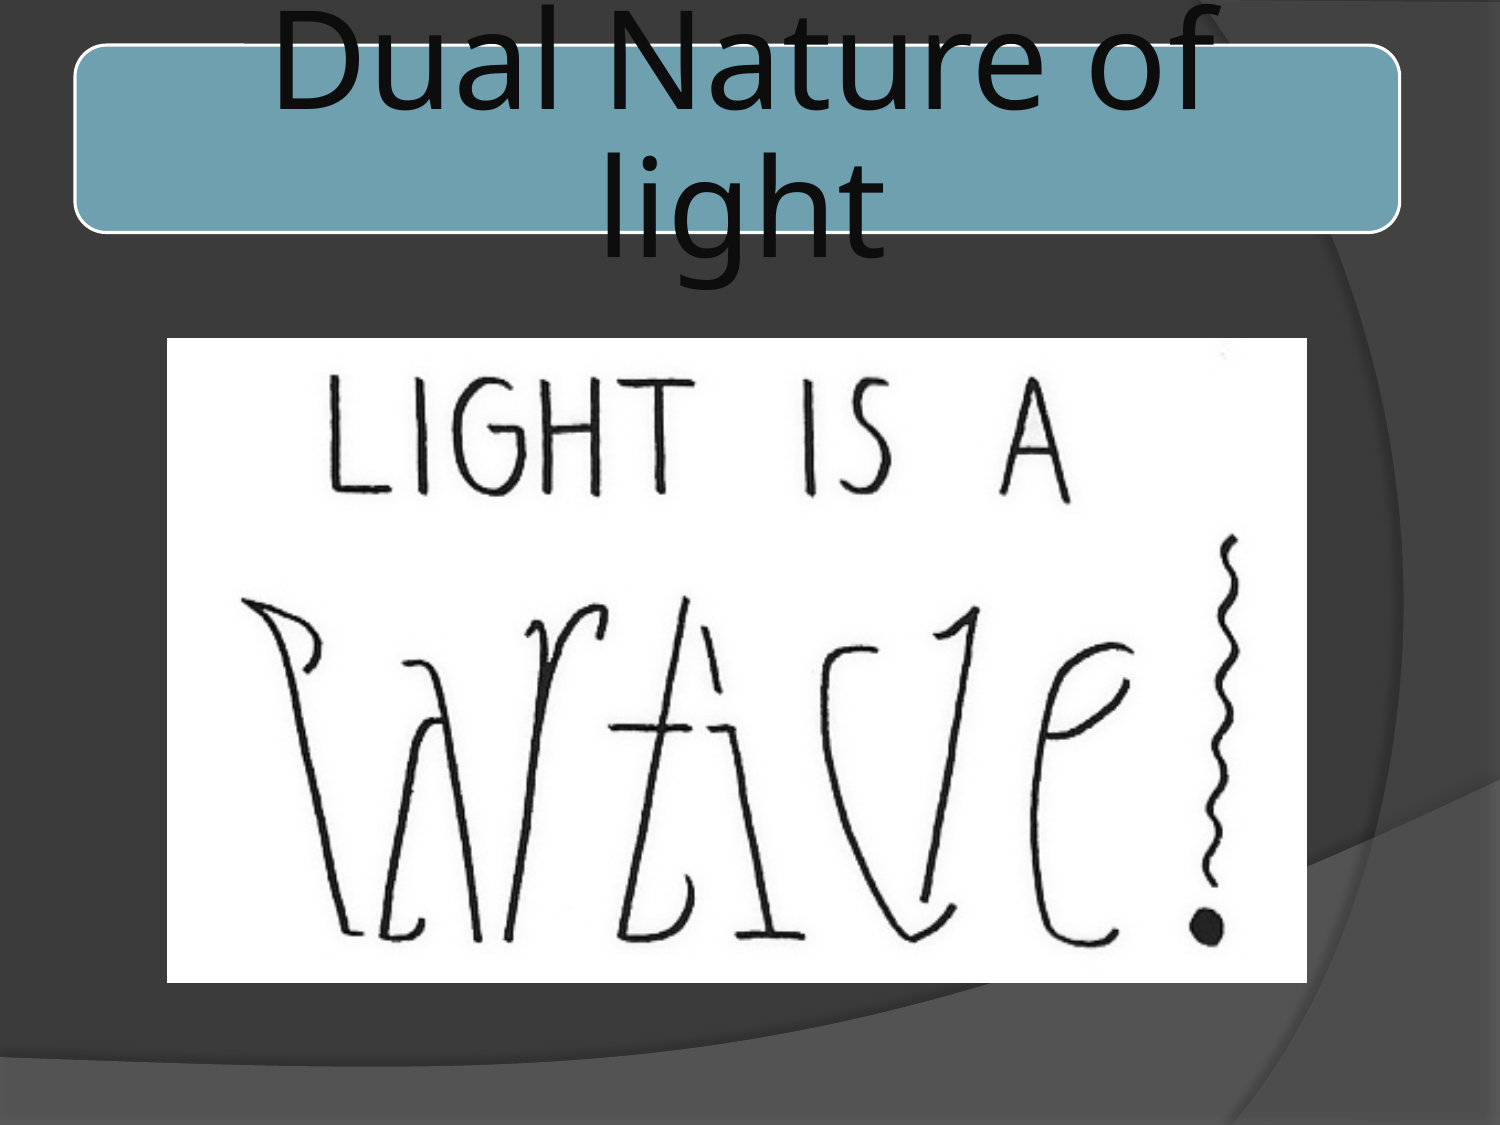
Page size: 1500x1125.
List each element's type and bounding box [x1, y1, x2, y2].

text_box [74, 44, 1400, 233]
list [167, 337, 1308, 983]
